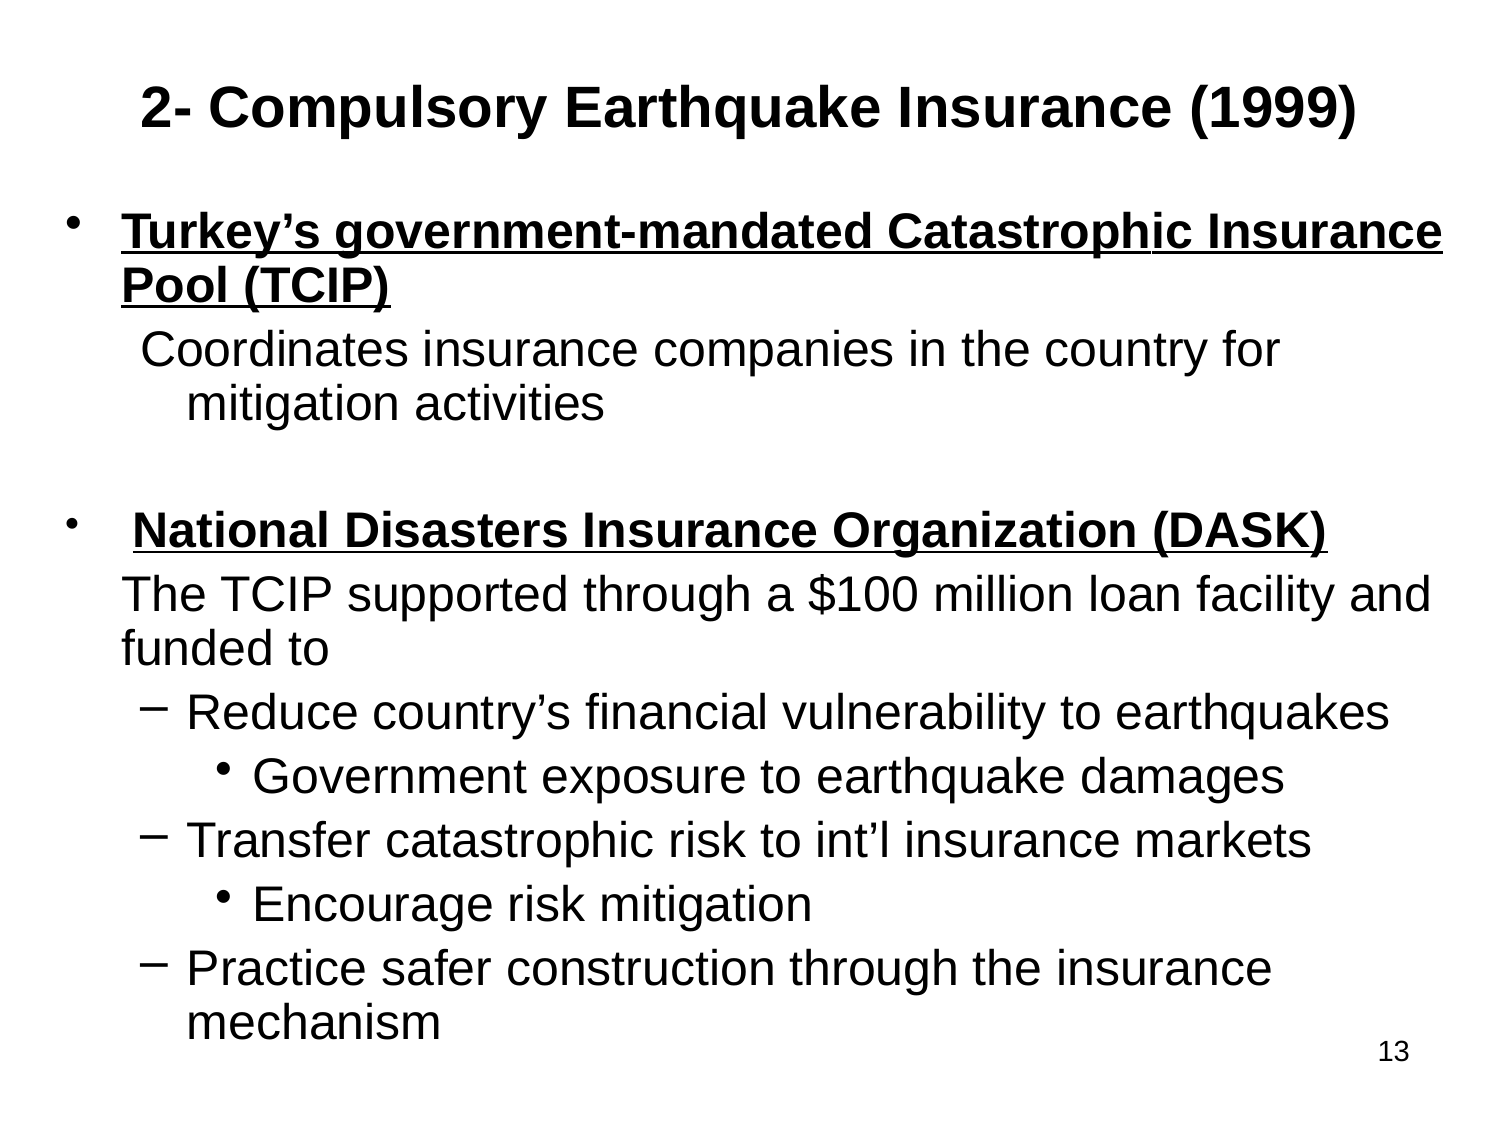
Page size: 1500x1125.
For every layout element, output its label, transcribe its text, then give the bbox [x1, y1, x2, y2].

slide_number 13 [1074, 1024, 1426, 1103]
title 2- Compulsory Earthquake Insurance (1999) [74, 44, 1426, 233]
list Turkey’s government-mandated Catastrophic Insurance Pool (TCIP) Coordinates insurance companies in the country for mitigation activities National Disasters Insurance Organization (DASK) The TCIP supported through a $100 million loan facility and funded to Reduce country’s financial vulnerability to earthquakes Government exposure to earthquake damages Transfer catastrophic risk to int’l insurance markets Encourage risk mitigation Practice safer construction through the insurance mechanism [49, 137, 1462, 1024]
